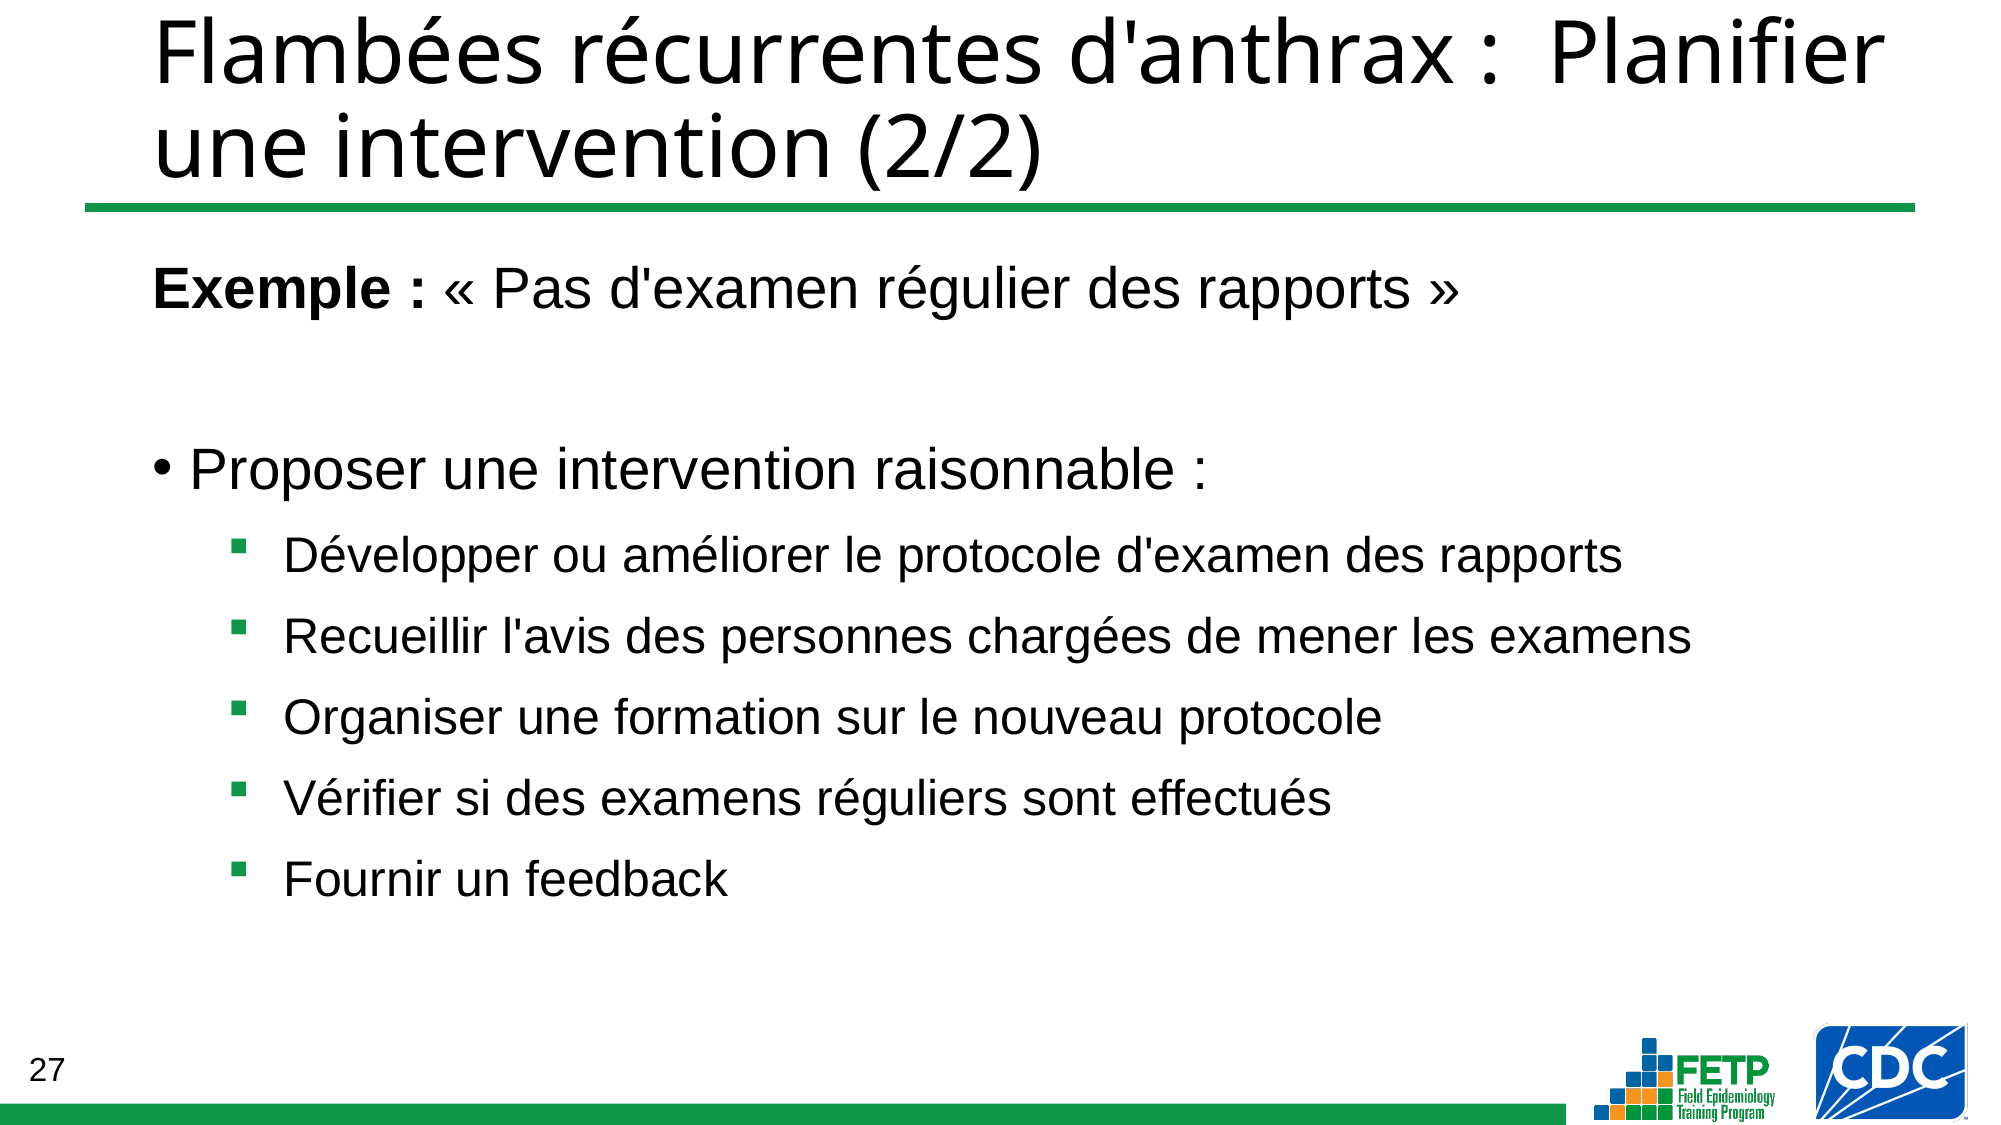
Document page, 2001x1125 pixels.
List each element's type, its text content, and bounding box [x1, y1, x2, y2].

picture [1813, 1023, 1968, 1122]
text_box Flambées récurrentes d'anthrax : Planifier une intervention (2/2) [137, 0, 1911, 207]
list Exemple : « Pas d'examen régulier des rapports » Proposer une intervention raisonnable : Développer ou améliorer le protocole d'examen des rapports Recueillir l'avis des personnes chargées de mener les examens Organiser une formation sur le nouveau protocole Vérifier si des examens réguliers sont effectués Fournir un feedback [137, 242, 1863, 1004]
picture [1594, 1038, 1775, 1122]
